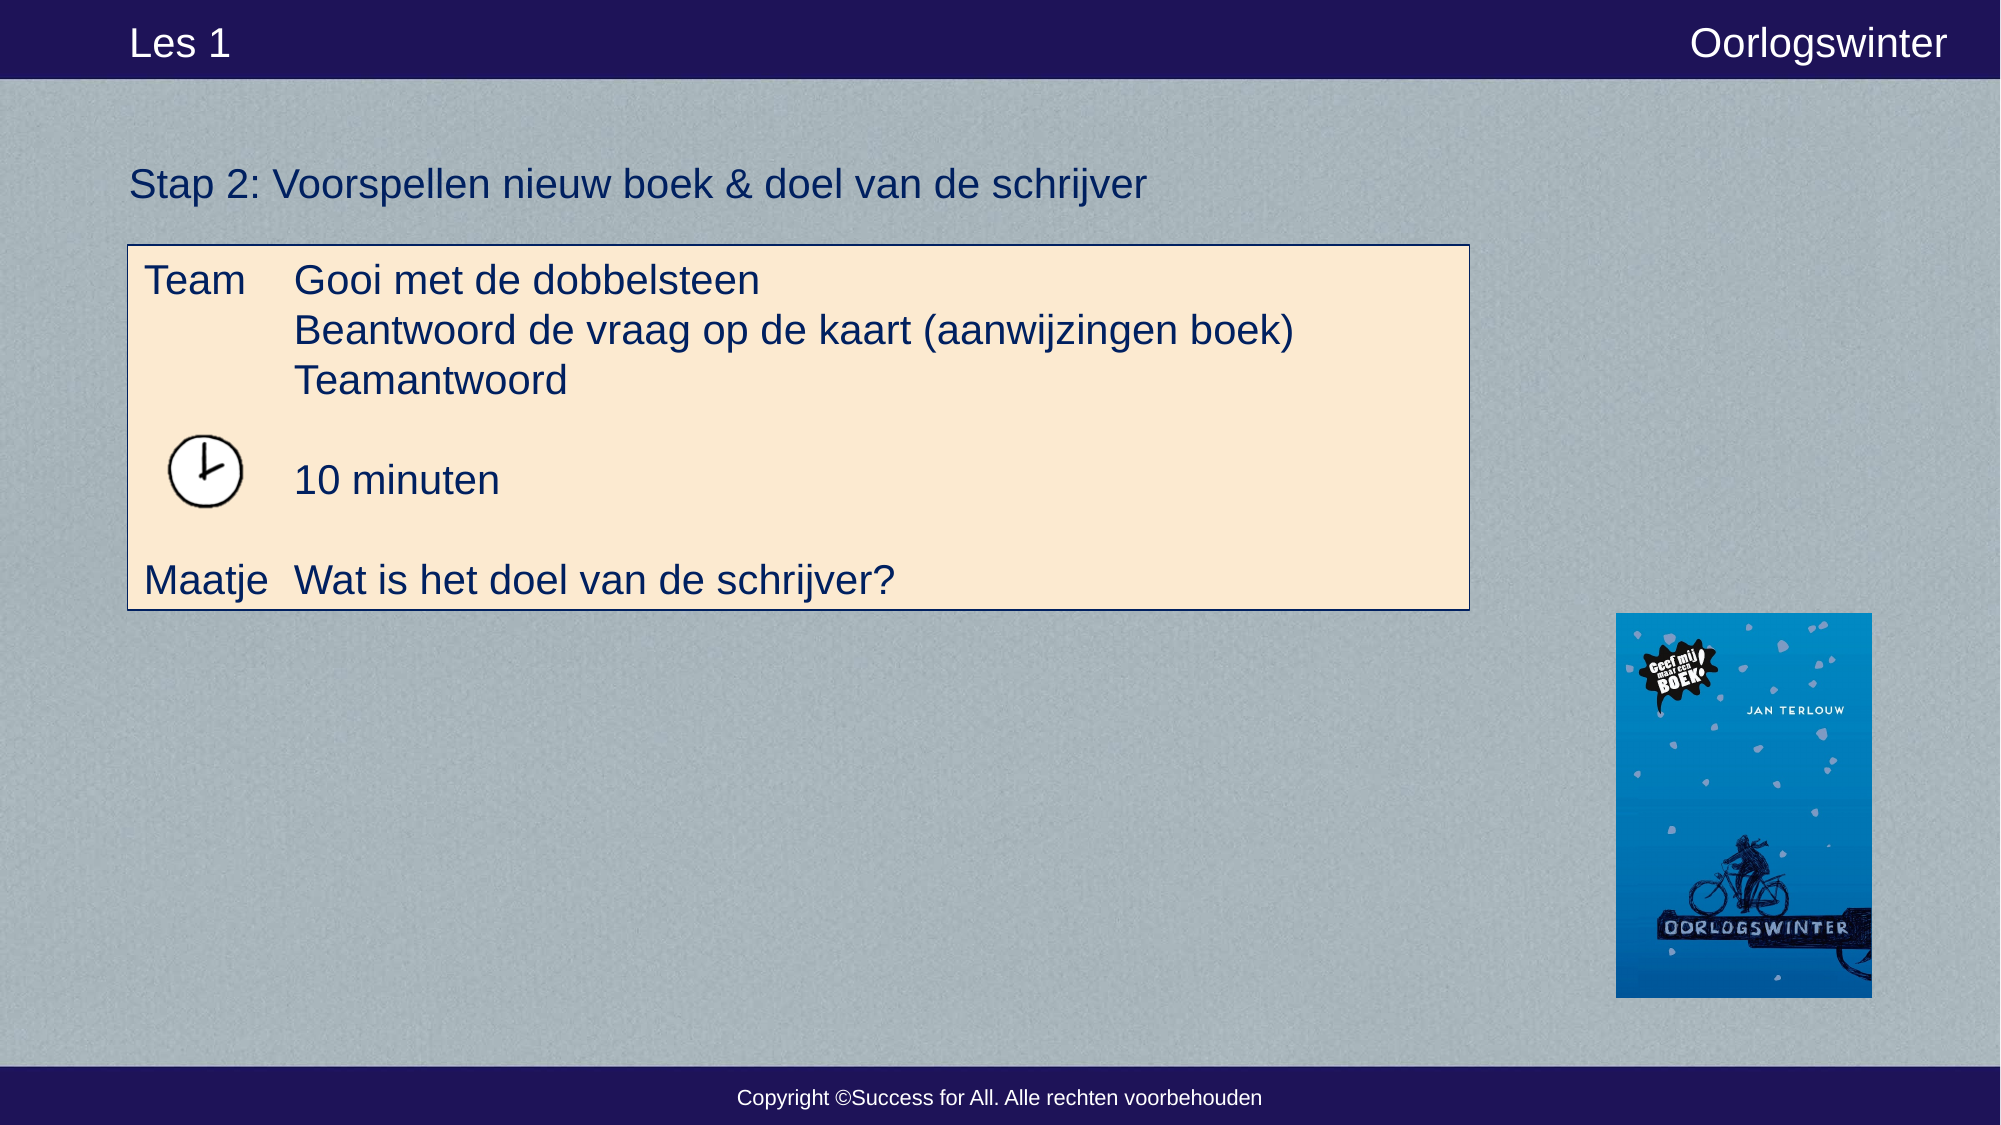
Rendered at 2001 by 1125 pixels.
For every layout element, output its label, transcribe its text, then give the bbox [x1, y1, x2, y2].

text_box Copyright ©Success for All. Alle rechten voorbehouden [0, 1076, 2000, 1125]
picture [0, 0, 2001, 1125]
text_box Les 1 [114, 8, 354, 74]
text_box Oorlogswinter [786, 8, 1963, 74]
text_box Team Gooi met de dobbelsteen Beantwoord de vraag op de kaart (aanwijzingen boek) Teamantwoord 10 minuten Maatje Wat is het doel van de schrijver? [127, 245, 1470, 611]
text_box Stap 2: Voorspellen nieuw boek & doel van de schrijver [113, 148, 1635, 214]
